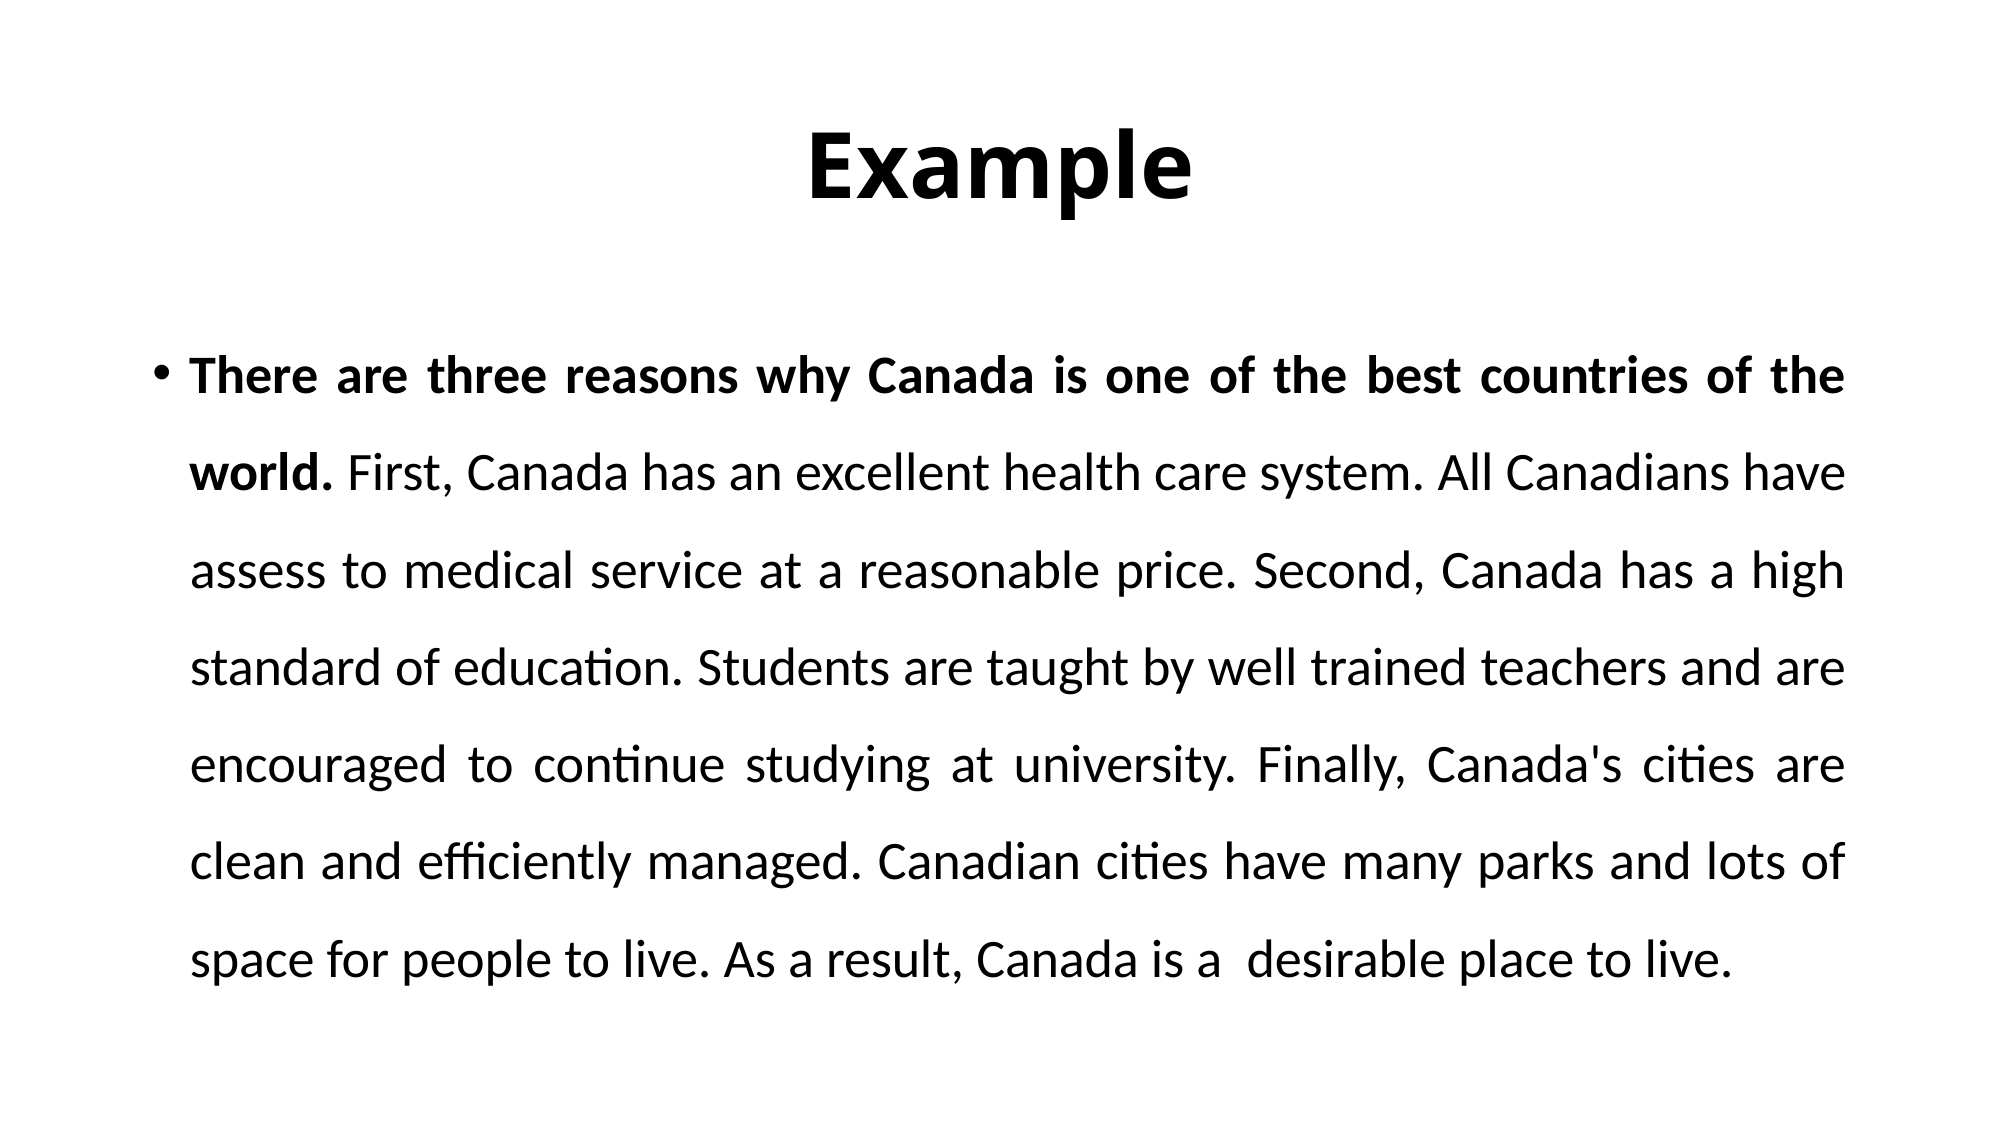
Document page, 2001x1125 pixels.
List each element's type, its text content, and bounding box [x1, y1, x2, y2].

list There are three reasons why Canada is one of the best countries of the world. First, Canada has an excellent health care system. All Canadians have assess to medical service at a reasonable price. Second, Canada has a high standard of education. Students are taught by well trained teachers and are encouraged to continue studying at university. Finally, Canada's cities are clean and efficiently managed. Canadian cities have many parks and lots of space for people to live. As a result, Canada is a desirable place to live. [137, 299, 1863, 1014]
title Example [137, 59, 1863, 278]
